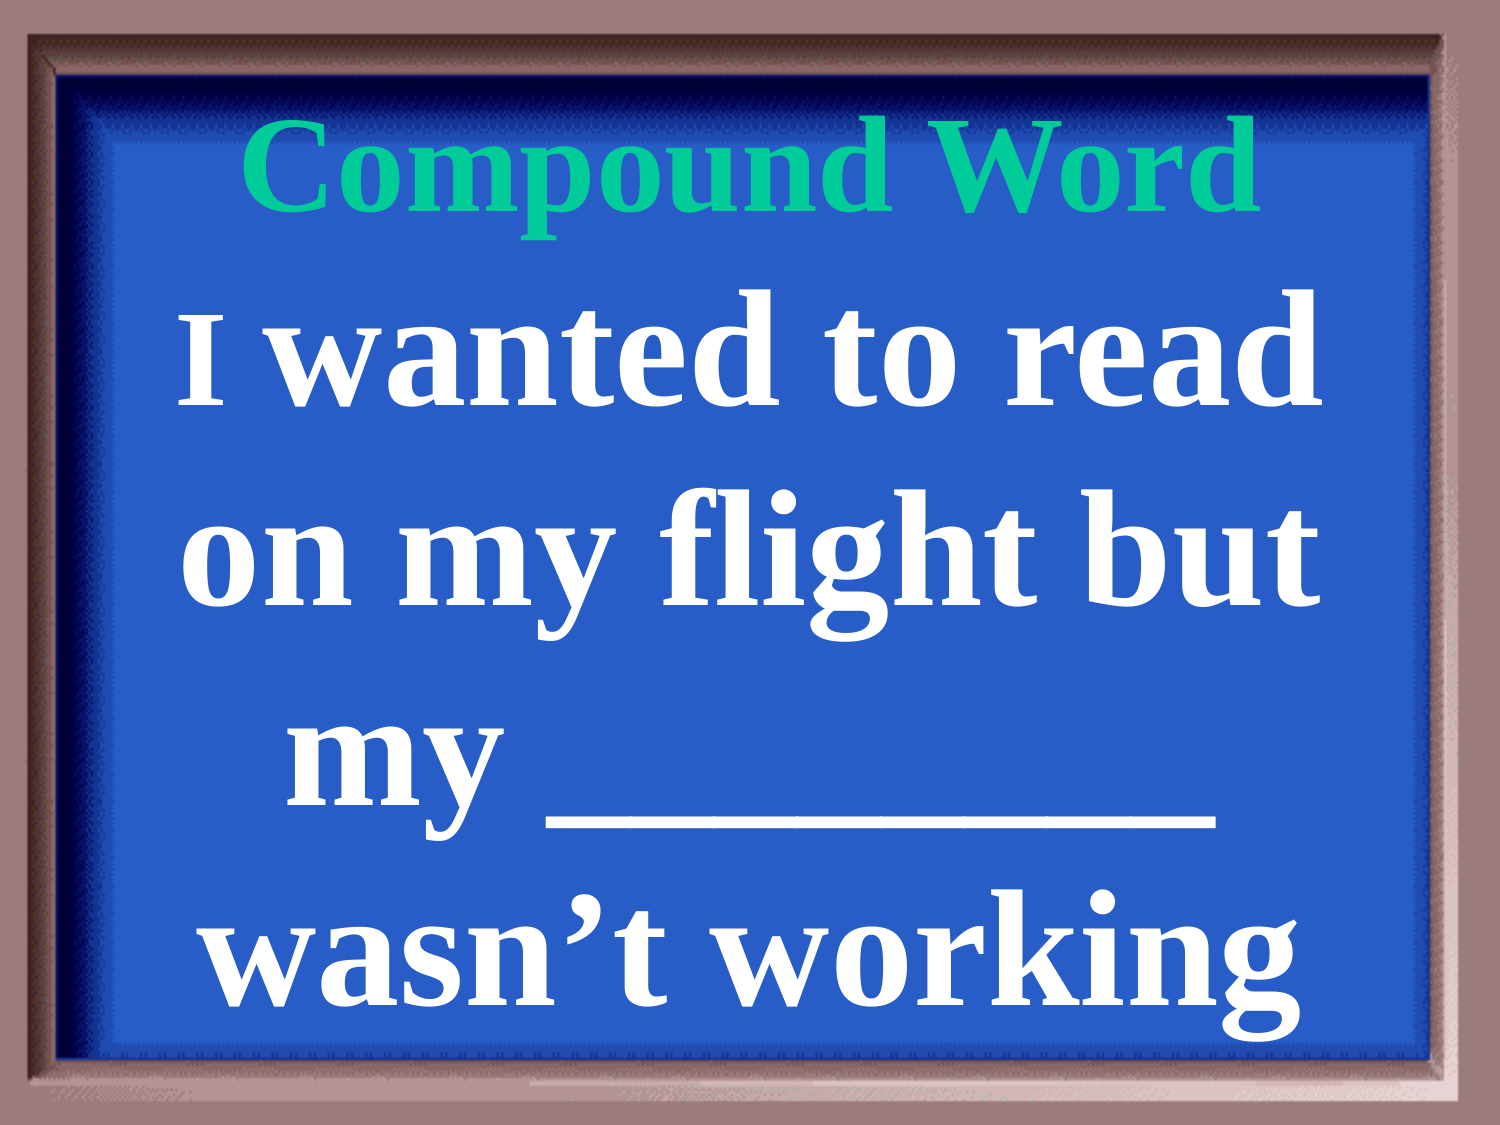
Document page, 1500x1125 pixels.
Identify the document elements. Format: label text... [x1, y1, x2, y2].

picture [0, 0, 1500, 1125]
title Compound Word I wanted to read on my flight but my ________ wasn’t working [112, 462, 1388, 650]
